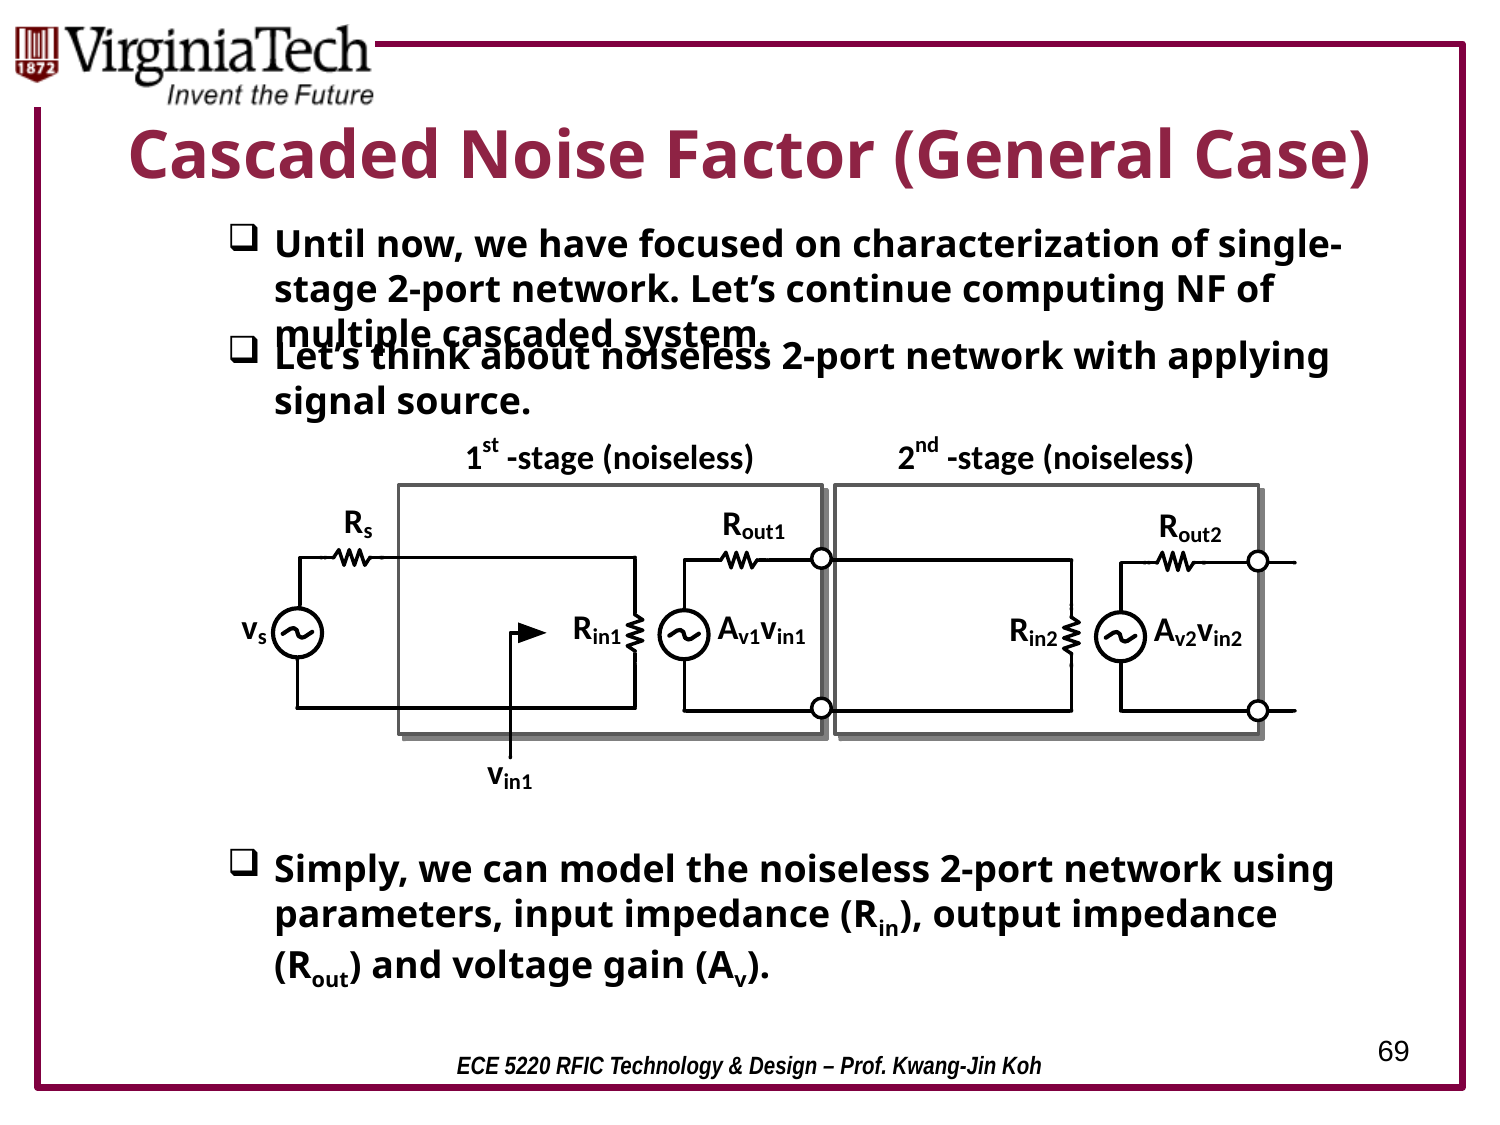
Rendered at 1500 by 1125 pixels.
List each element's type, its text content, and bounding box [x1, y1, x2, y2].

text_box Simply, we can model the noiseless 2-port network using parameters, input impedance (Rin), output impedance (Rout) and voltage gain (Av). [212, 837, 1375, 1000]
slide_number 69 [1074, 1024, 1425, 1103]
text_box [237, 424, 1302, 801]
picture [15, 24, 375, 107]
text_box Let’s think about noiseless 2-port network with applying signal source. [212, 324, 1375, 430]
text_box Until now, we have focused on characterization of single-stage 2-port network. Let’s continue computing NF of multiple cascaded system. [212, 212, 1375, 324]
title Cascaded Noise Factor (General Case) [75, 104, 1425, 213]
